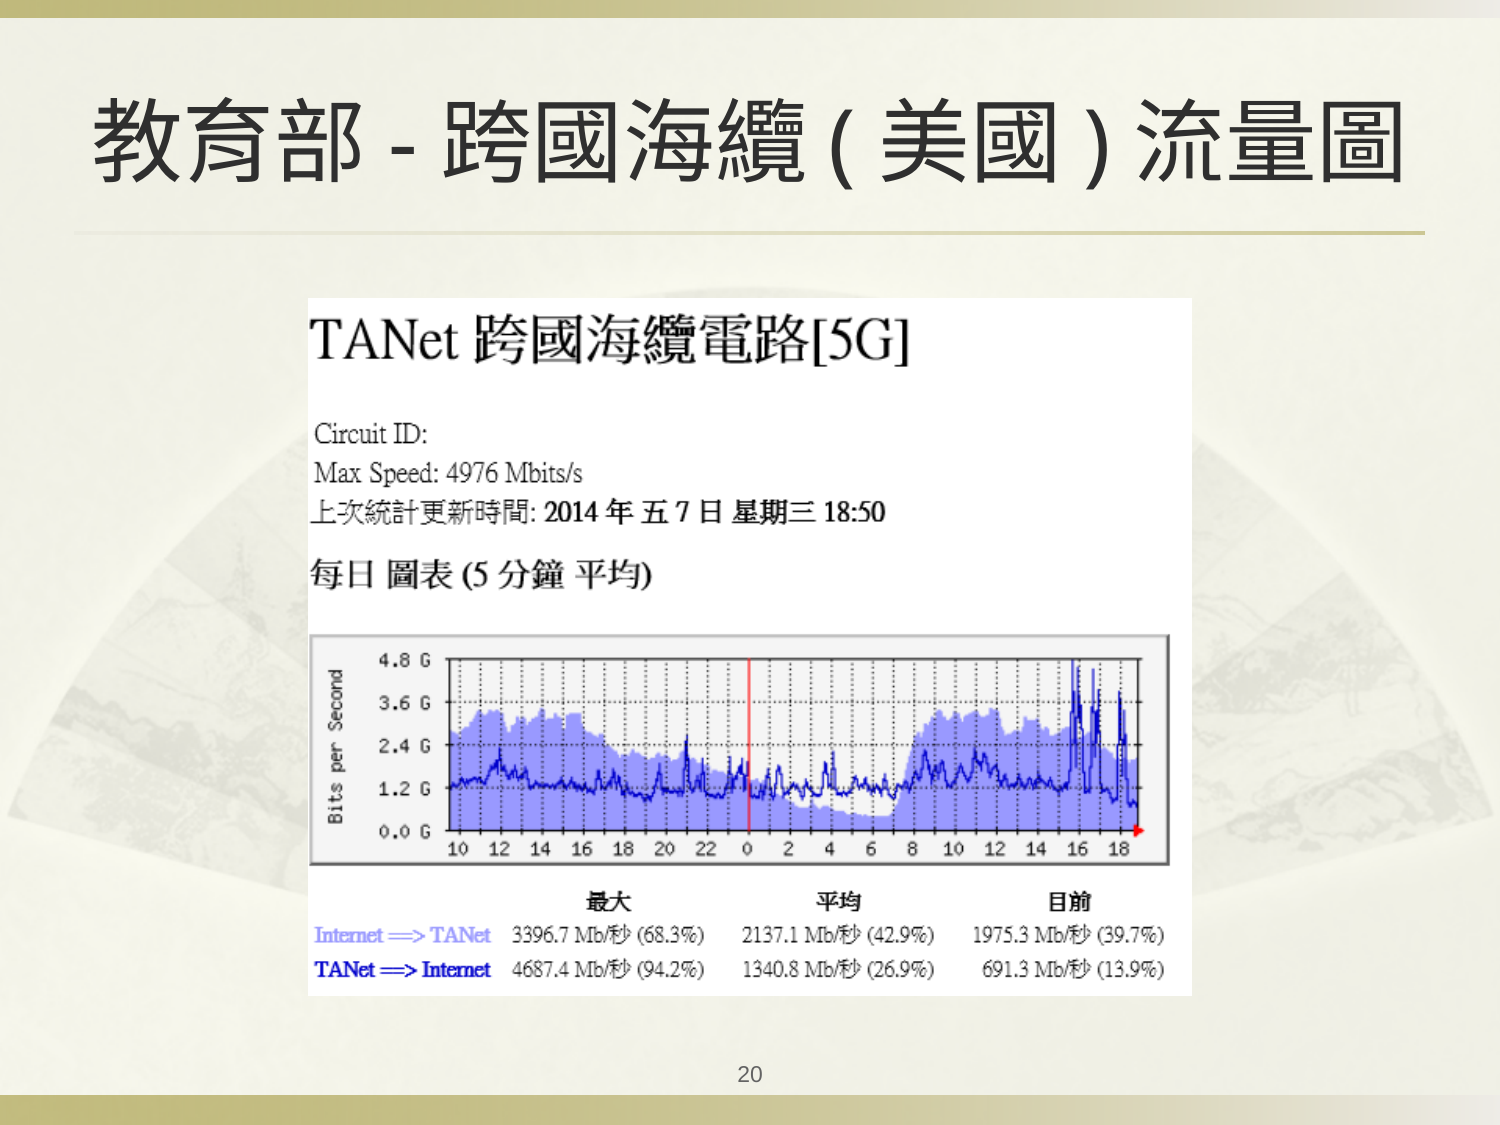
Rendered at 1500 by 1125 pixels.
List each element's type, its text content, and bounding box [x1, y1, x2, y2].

slide_number 20 [675, 1050, 825, 1097]
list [308, 297, 1192, 996]
title 教育部-跨國海纜(美國)流量圖 [75, 45, 1425, 233]
